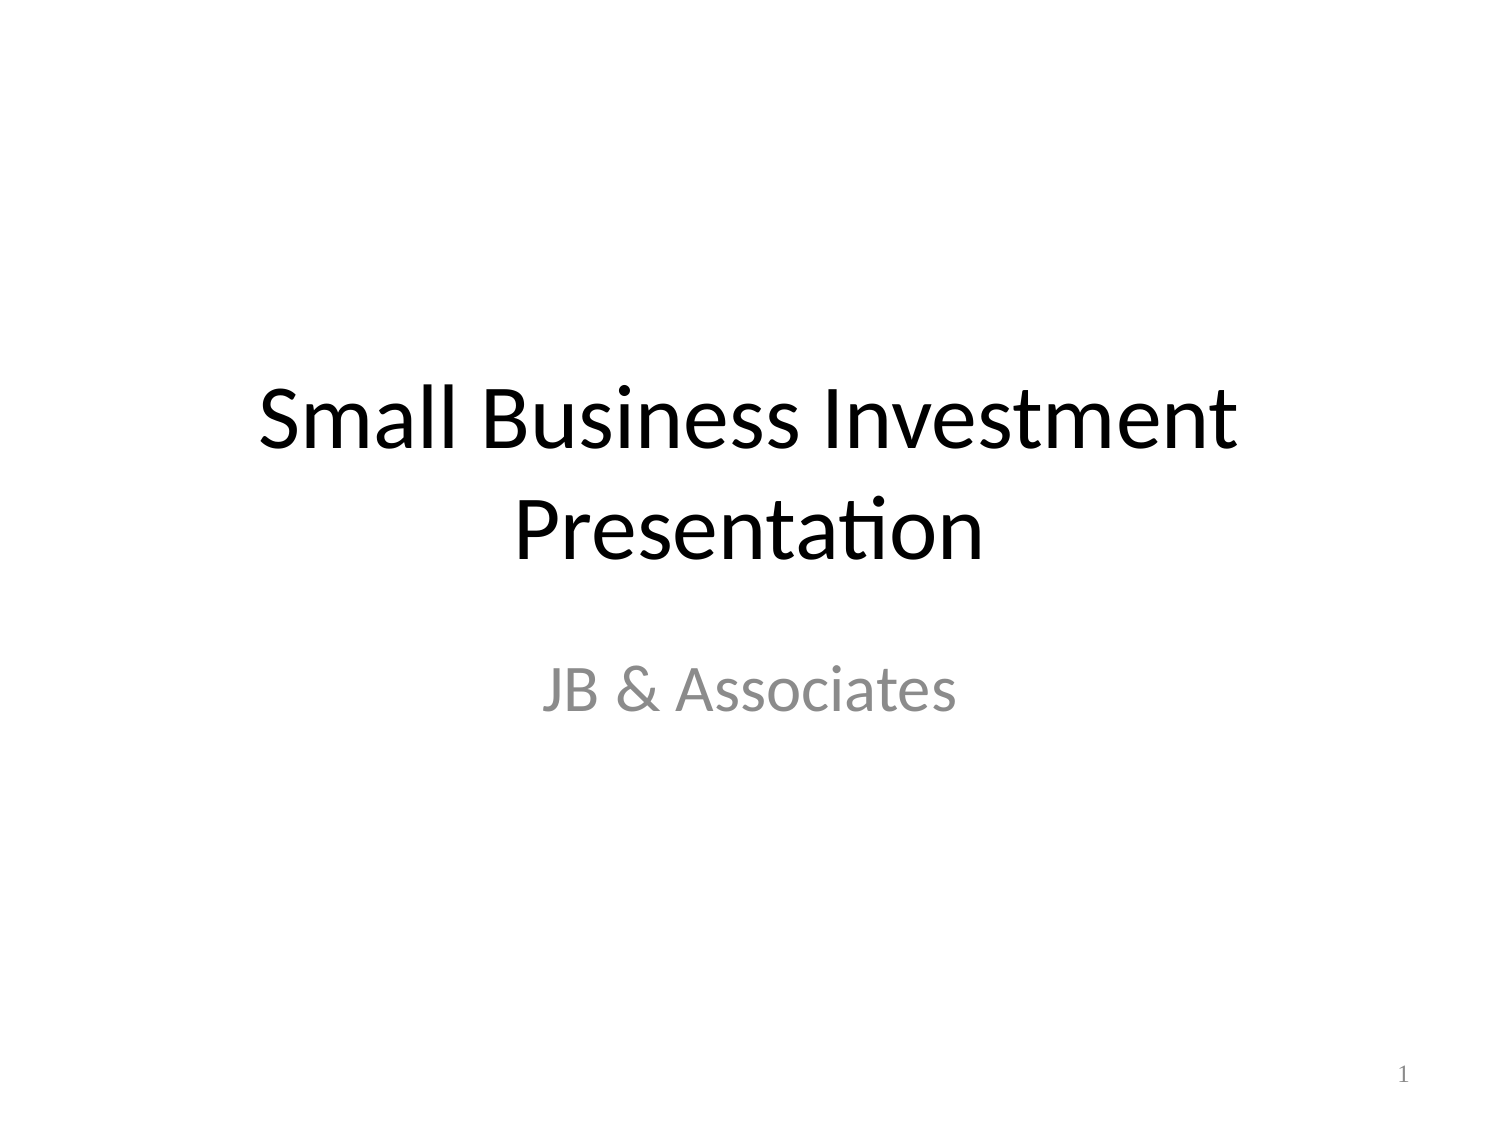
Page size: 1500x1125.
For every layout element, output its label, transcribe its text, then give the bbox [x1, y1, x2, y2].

slide_number 1 [1074, 1042, 1425, 1103]
title Small Business Investment Presentation [112, 330, 1388, 605]
subtitle JB & Associates [225, 637, 1275, 925]
